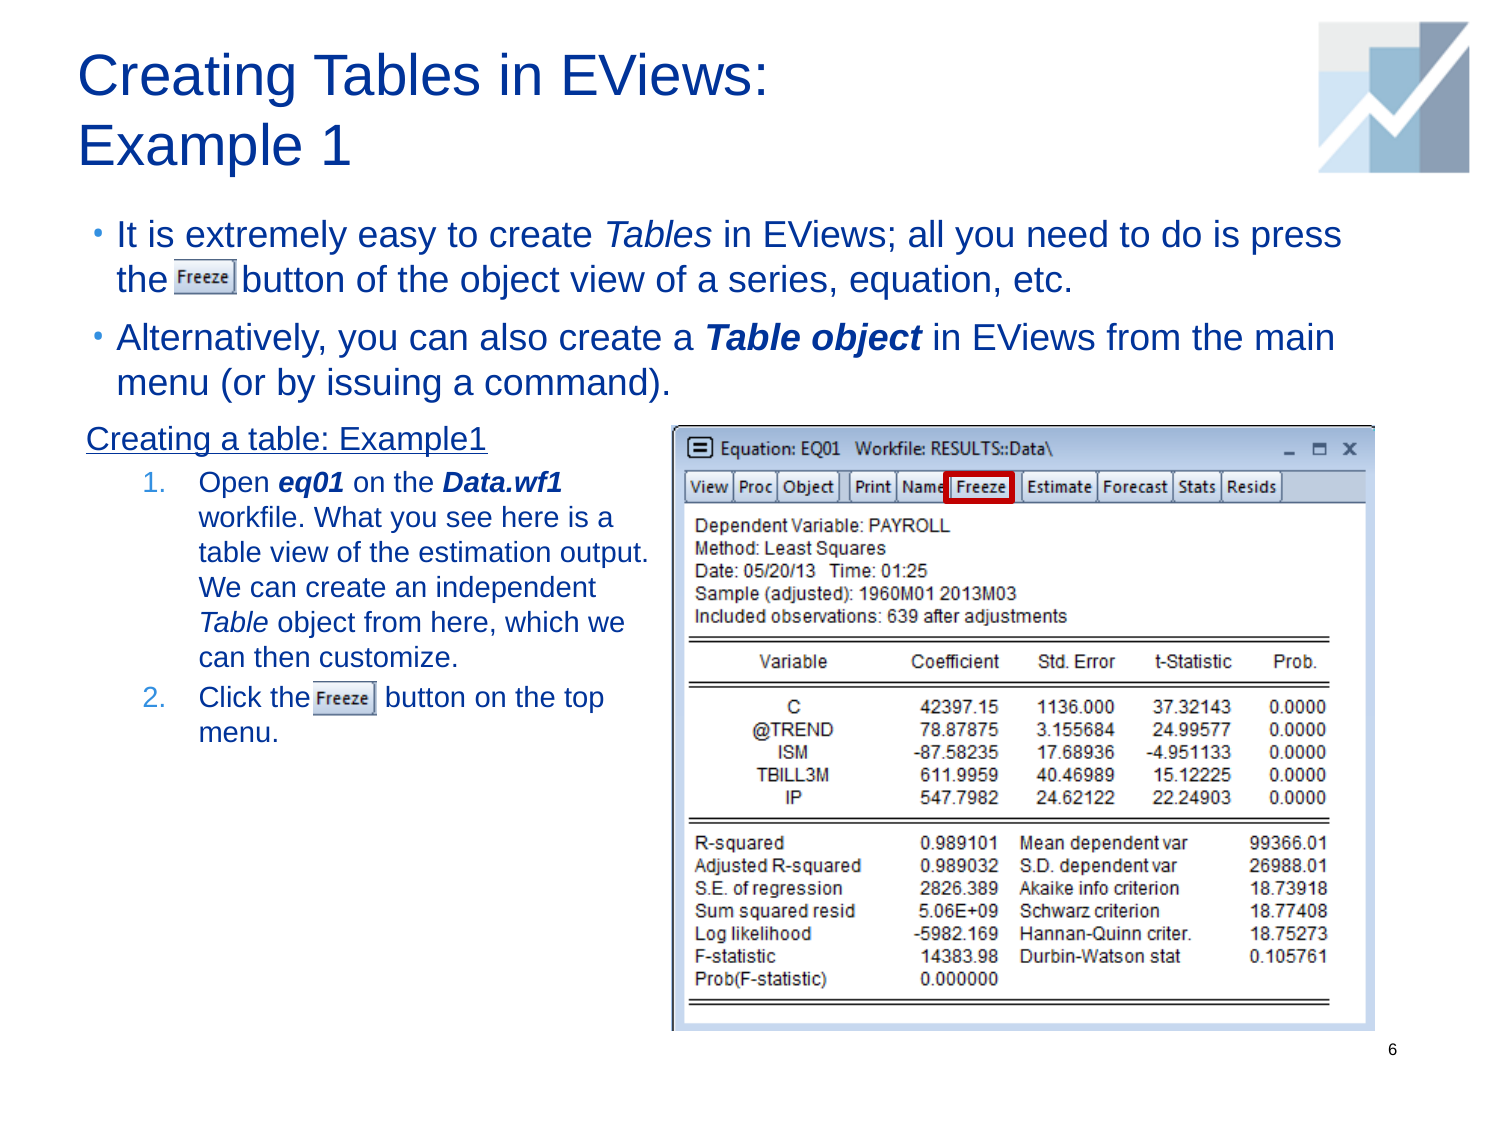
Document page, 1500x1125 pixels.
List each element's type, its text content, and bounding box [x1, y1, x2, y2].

picture [313, 681, 377, 720]
picture [671, 425, 1375, 1031]
picture [1300, 11, 1479, 181]
slide_number 6 [1262, 1015, 1413, 1067]
text_box It is extremely easy to create Tables in EViews; all you need to do is press the button of the object view of a series, equation, etc. Alternatively, you can also create a Table object in EViews from the main menu (or by issuing a command). [73, 202, 1406, 410]
picture [173, 259, 237, 298]
text_box Creating a table: Example1 Open eq01 on the Data.wf1 workfile. What you see here is a table view of the estimation output. We can create an independent Table object from here, which we can then customize. Click the button on the top menu. [4, 409, 672, 1090]
title Creating Tables in EViews: Example 1 [62, 0, 1297, 185]
